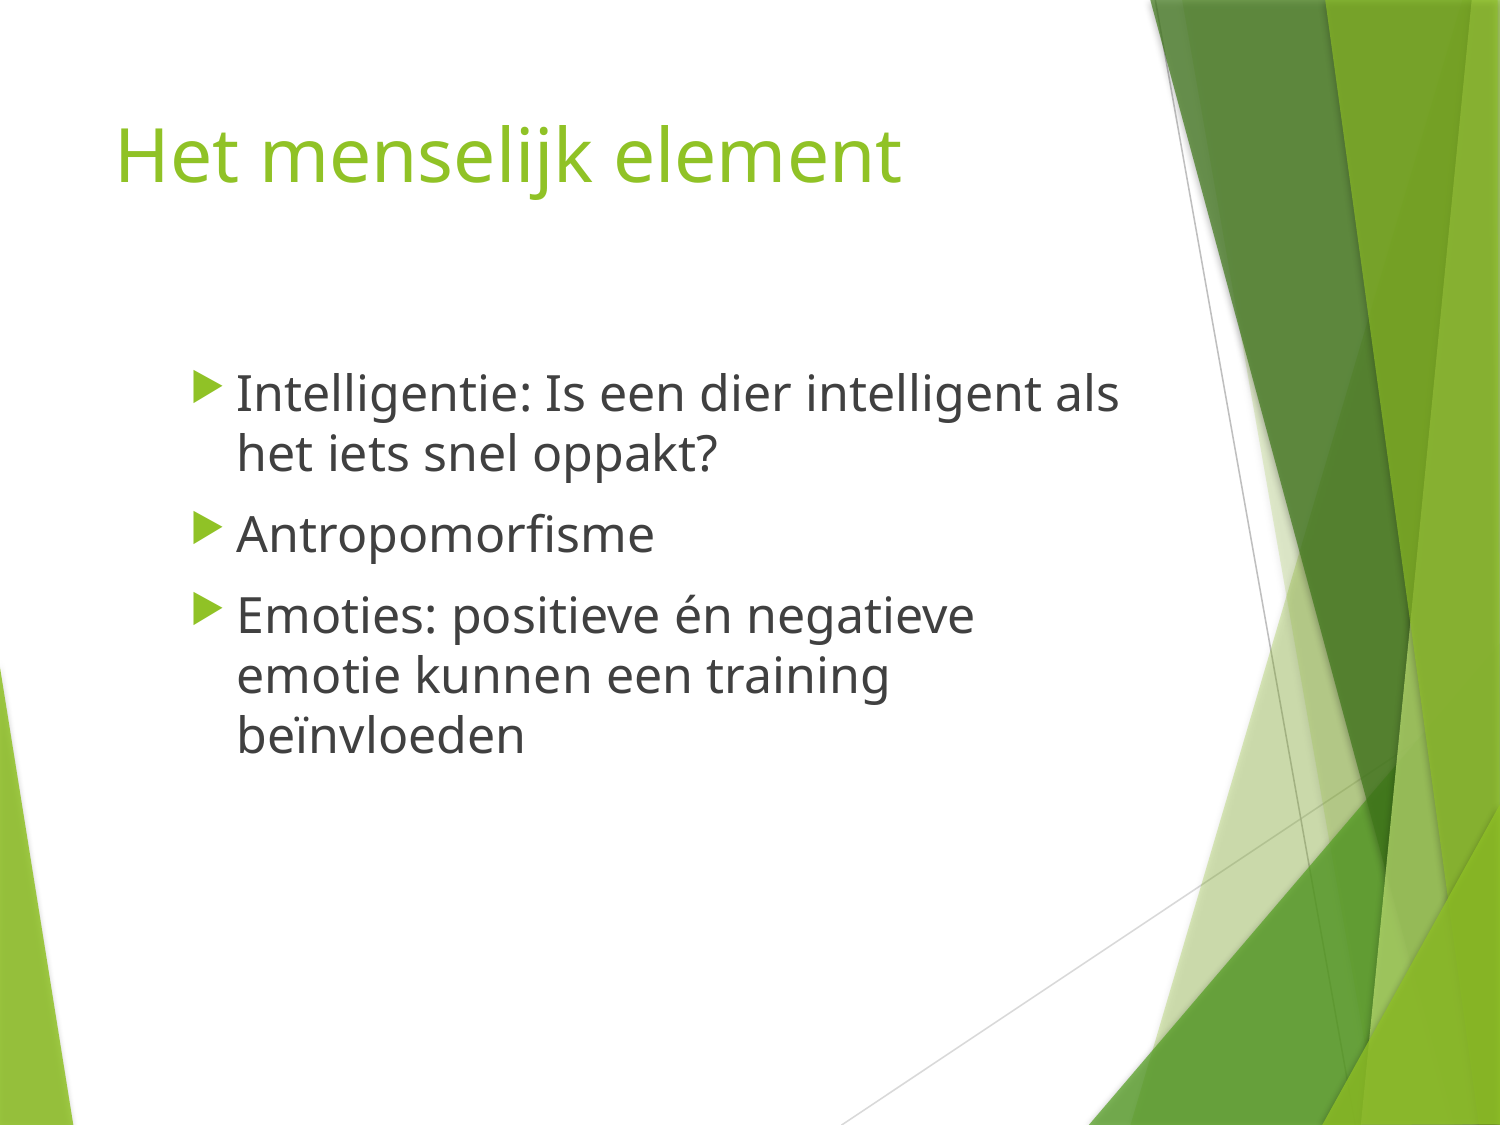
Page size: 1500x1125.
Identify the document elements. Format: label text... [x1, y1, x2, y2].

list Intelligentie: Is een dier intelligent als het iets snel oppakt? Antropomorfisme Emoties: positieve én negatieve emotie kunnen een training beïnvloeden [99, 354, 1142, 992]
title Het menselijk element [99, 99, 1142, 317]
